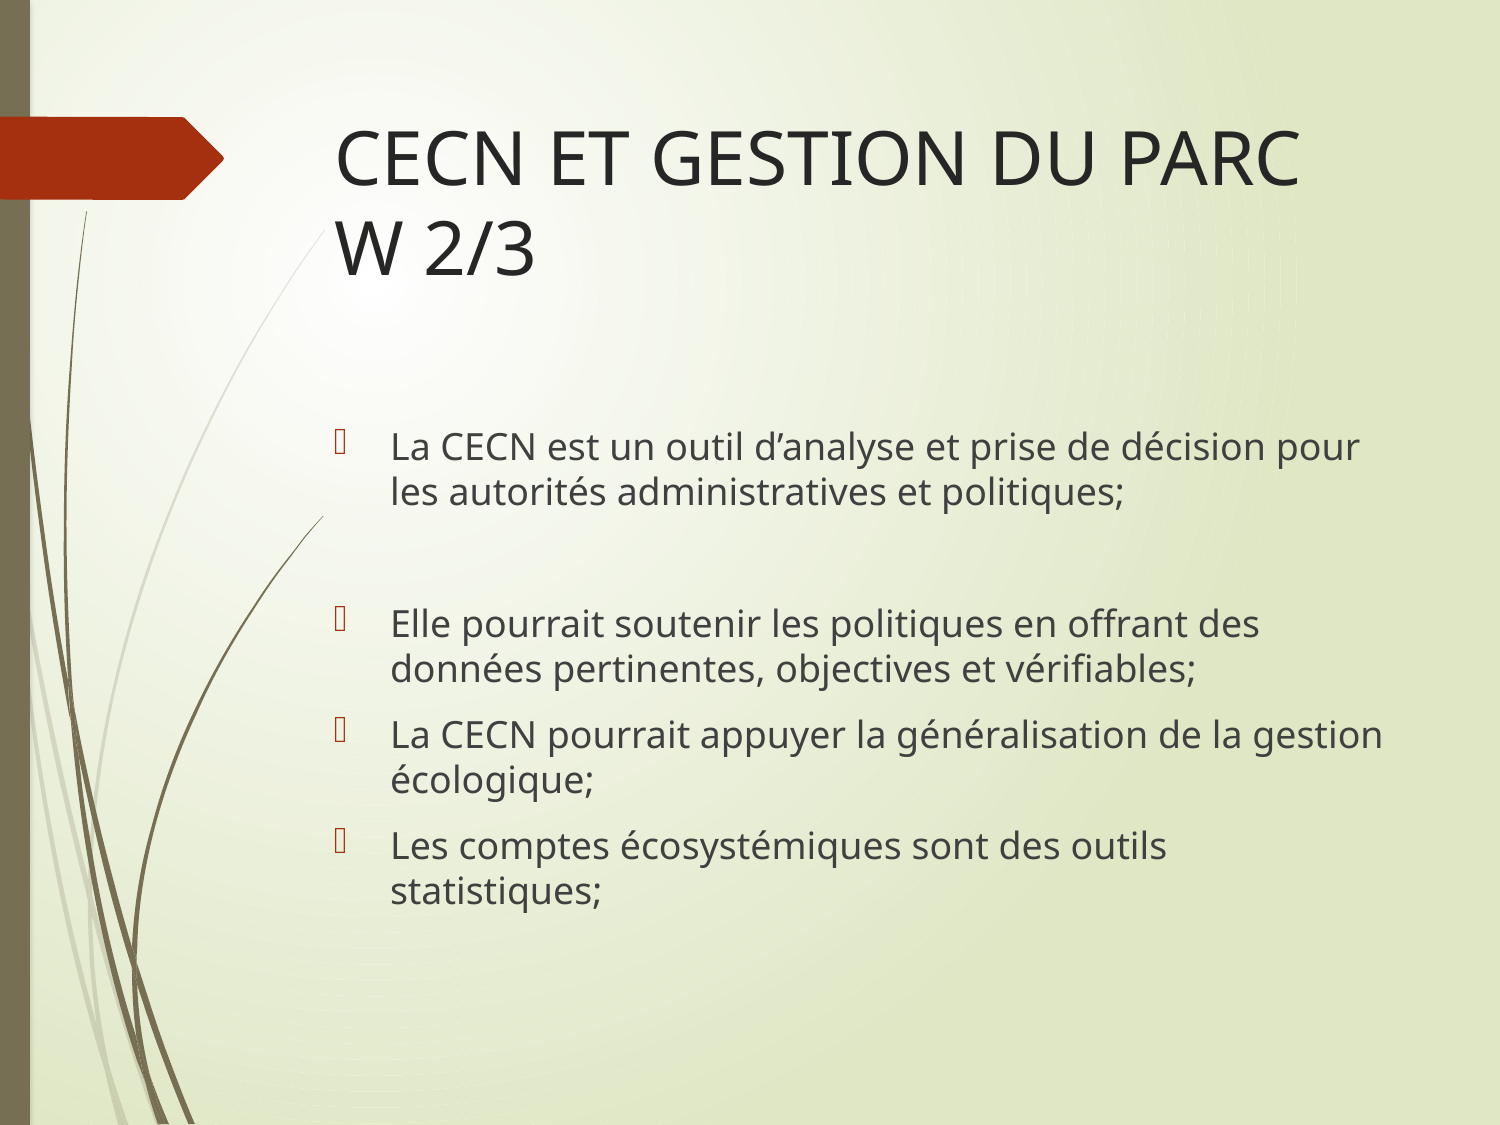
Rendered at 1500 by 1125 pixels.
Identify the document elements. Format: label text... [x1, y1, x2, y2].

list La CECN est un outil d’analyse et prise de décision pour les autorités administratives et politiques; Elle pourrait soutenir les politiques en offrant des données pertinentes, objectives et vérifiables; La CECN pourrait appuyer la généralisation de la gestion écologique; Les comptes écosystémiques sont des outils statistiques; [318, 350, 1400, 970]
title CECN ET GESTION DU PARC W 2/3 [319, 102, 1400, 313]
